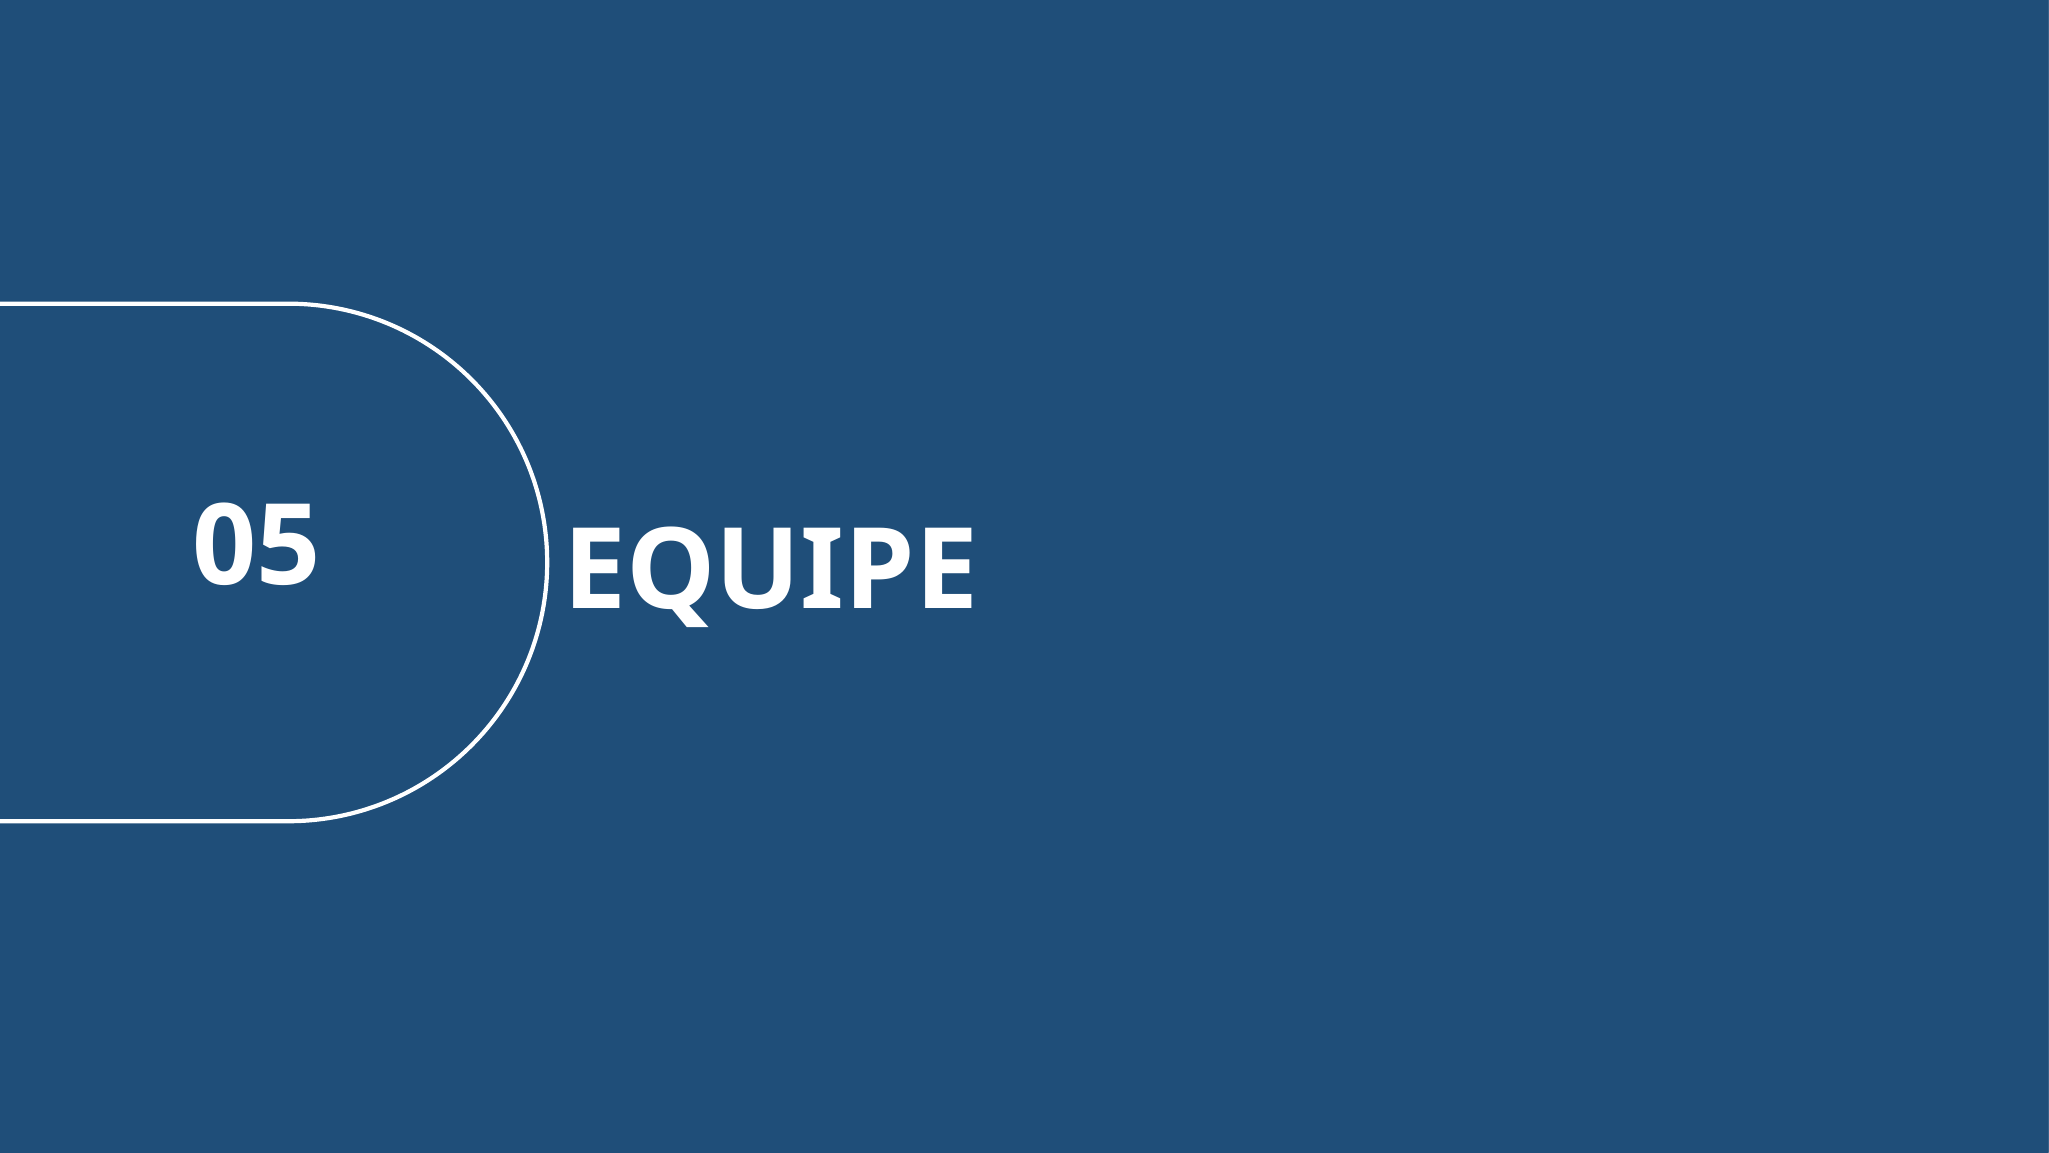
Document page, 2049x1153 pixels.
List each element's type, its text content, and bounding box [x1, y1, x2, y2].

list 05 [177, 472, 435, 693]
title EQUIPE [548, 495, 2049, 783]
